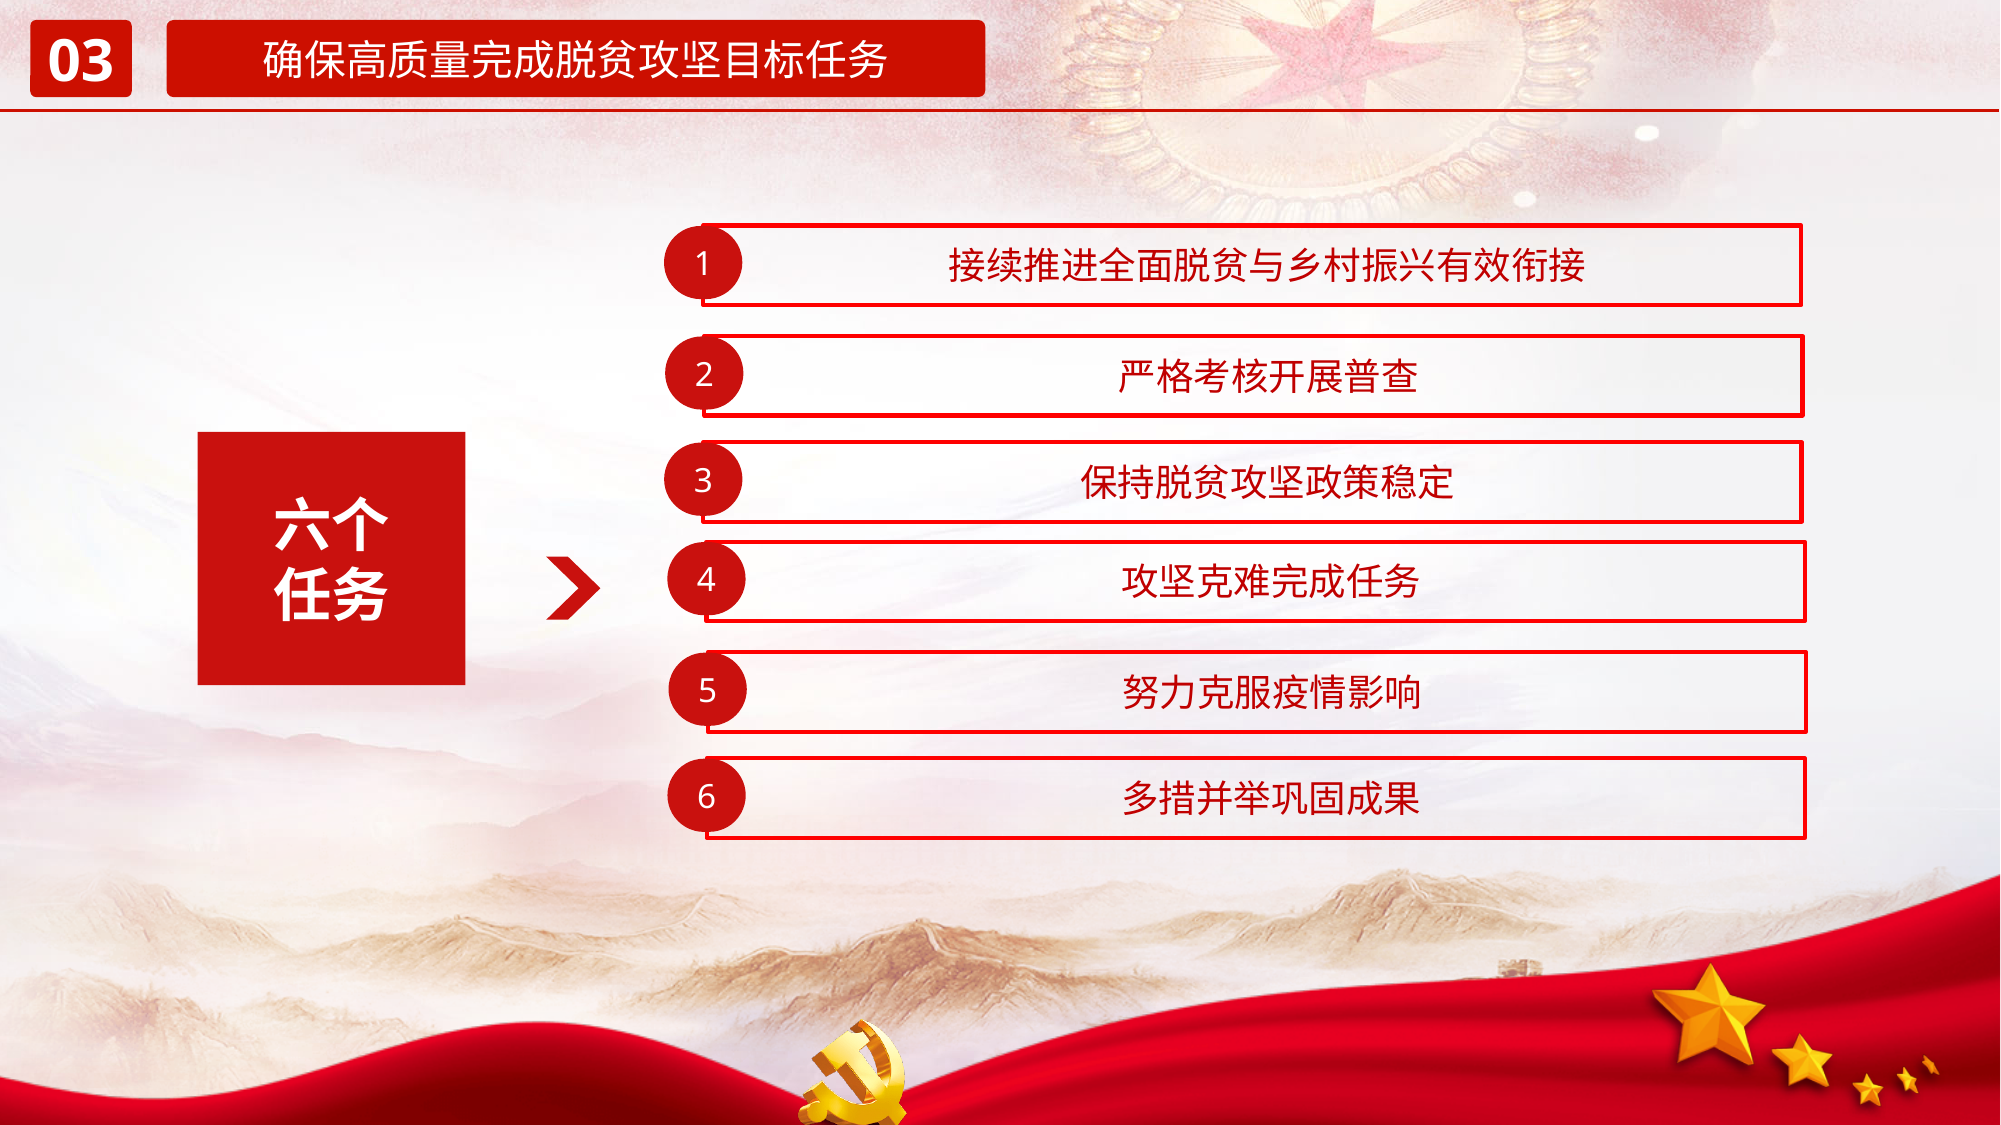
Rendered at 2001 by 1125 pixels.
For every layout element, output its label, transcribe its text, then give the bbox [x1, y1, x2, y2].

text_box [667, 541, 1805, 622]
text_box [668, 651, 1806, 732]
text_box [544, 554, 603, 622]
text_box 六个 任务 [196, 430, 467, 687]
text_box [664, 335, 1803, 416]
picture [0, 0, 2001, 1125]
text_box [30, 19, 986, 98]
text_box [667, 758, 1805, 838]
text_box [663, 225, 1802, 306]
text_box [663, 441, 1802, 522]
